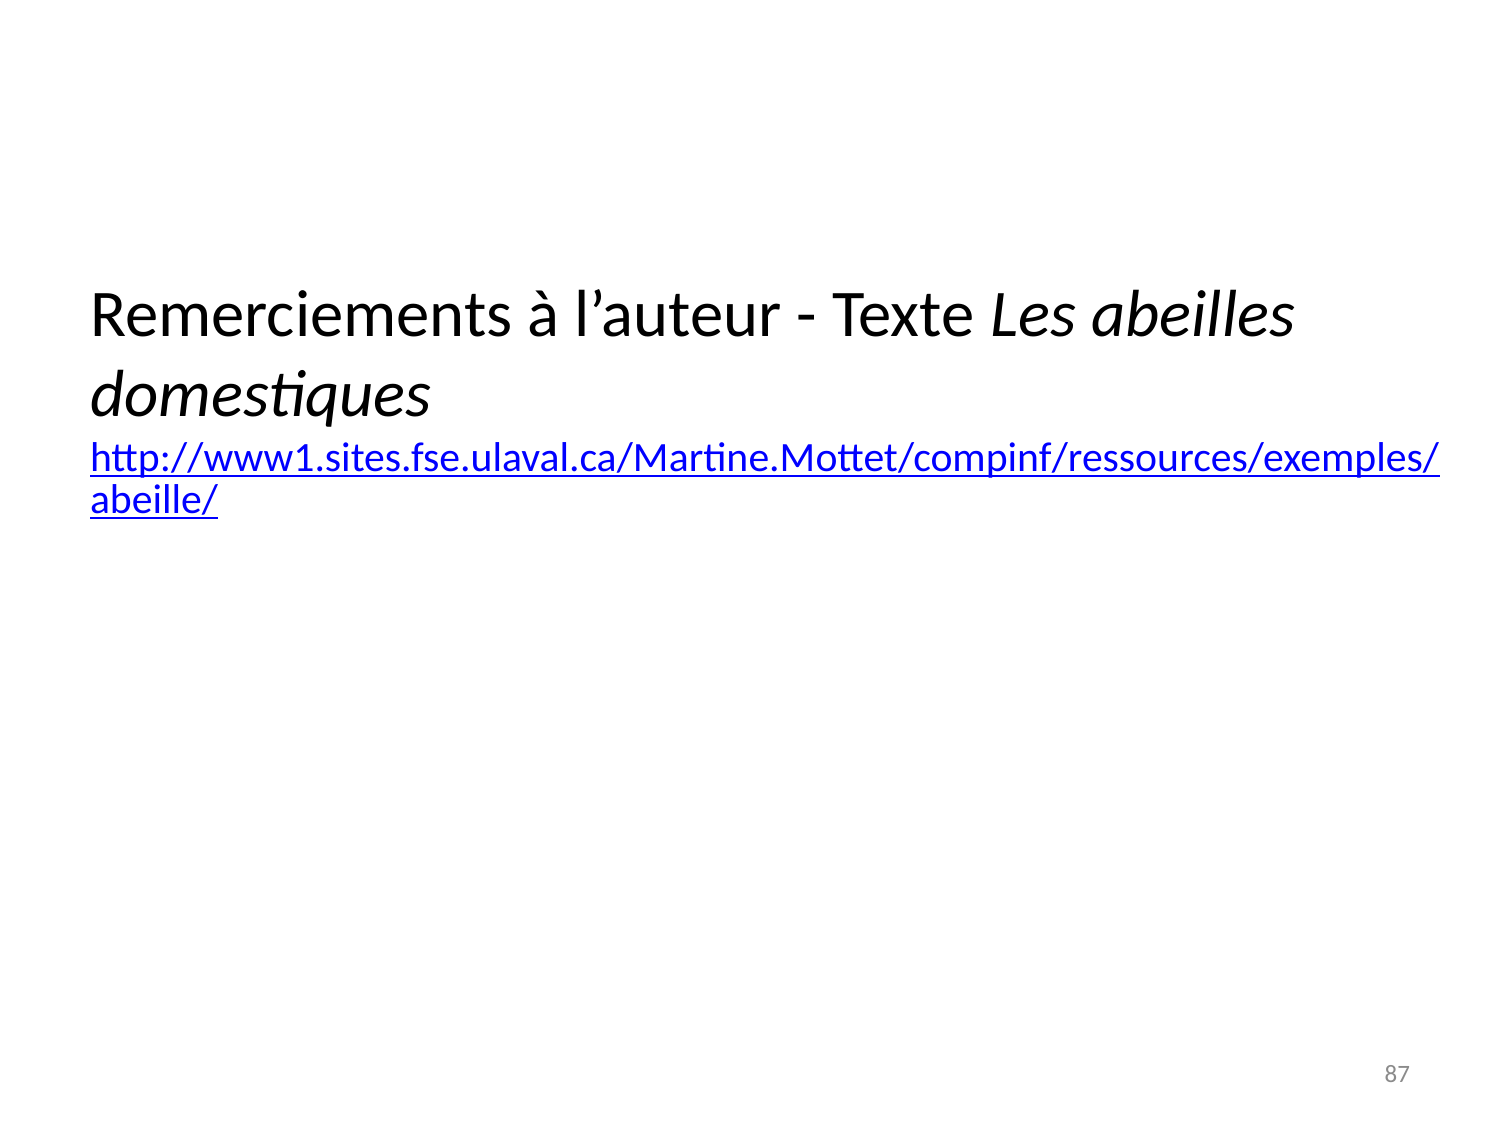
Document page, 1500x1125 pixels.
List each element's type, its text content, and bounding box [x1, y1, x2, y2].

list Remerciements à l’auteur - Texte Les abeilles domestiques http://www1.sites.fse.ulaval.ca/Martine.Mottet/compinf/ressources/exemples/abeille/ [75, 262, 1459, 1071]
slide_number 87 [1074, 1042, 1425, 1103]
